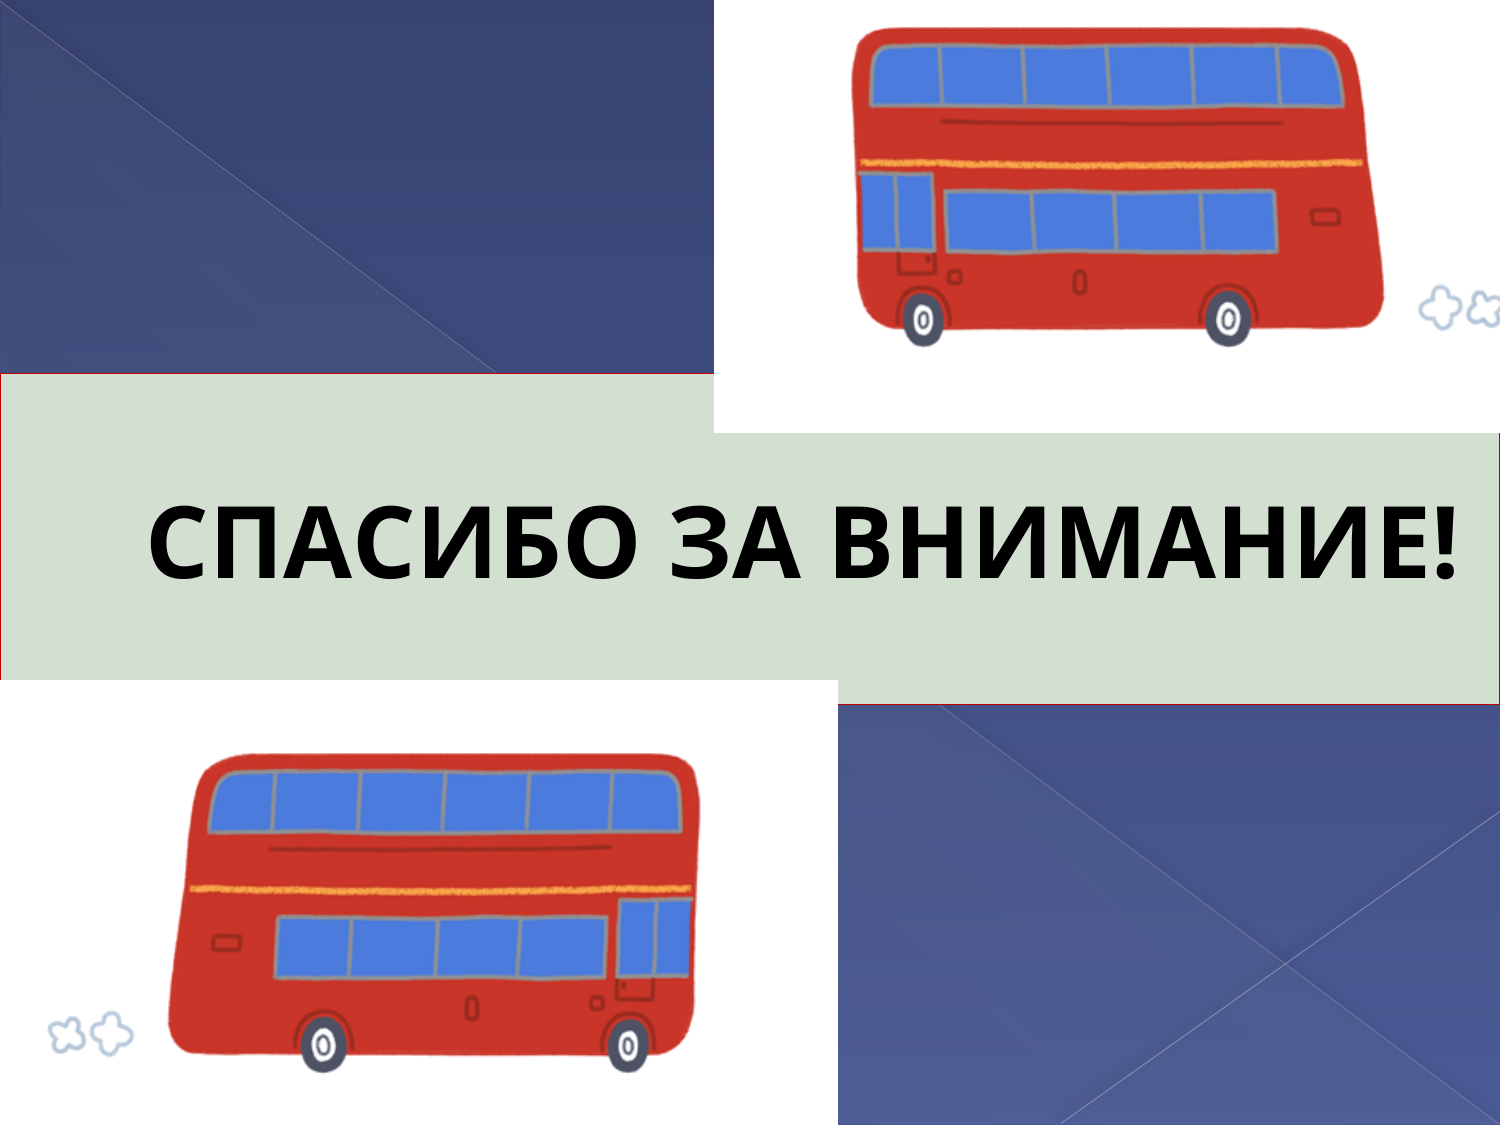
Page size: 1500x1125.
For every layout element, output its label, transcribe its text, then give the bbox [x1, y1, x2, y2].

title СПАСИБО ЗА ВНИМАНИЕ! [0, 373, 1500, 705]
picture [0, 680, 838, 1125]
picture [714, 0, 1500, 433]
